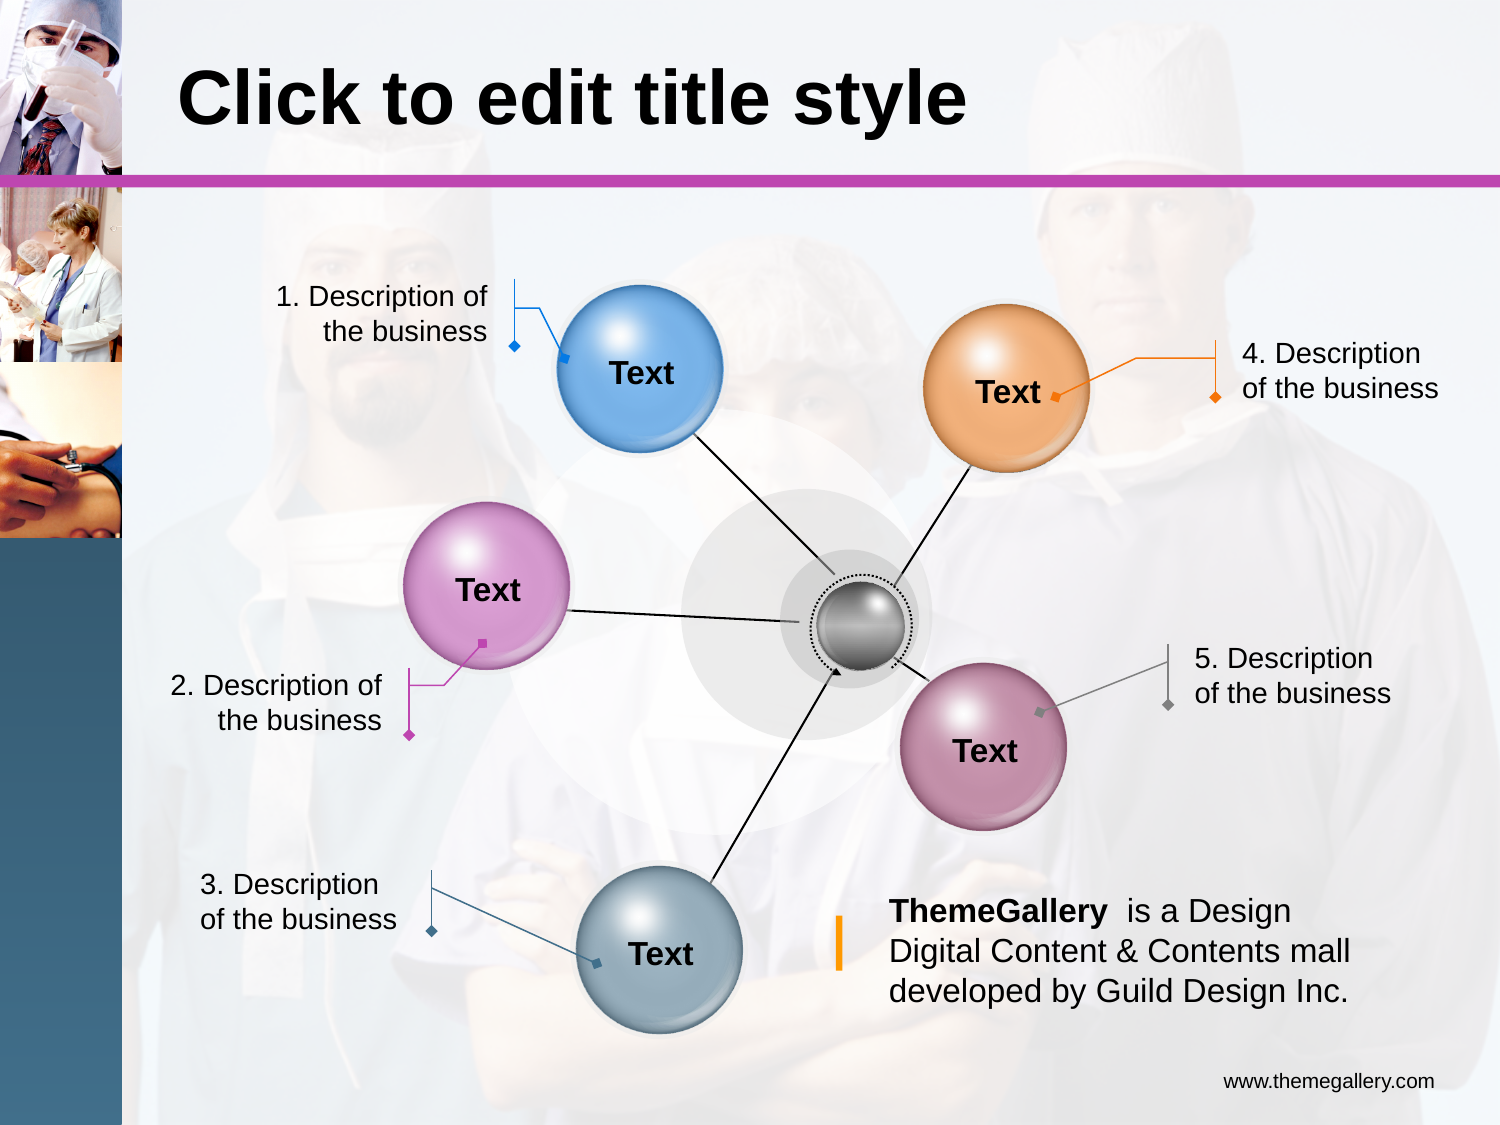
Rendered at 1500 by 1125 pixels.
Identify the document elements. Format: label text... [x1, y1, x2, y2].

picture [0, 188, 1500, 1125]
picture [0, 0, 1500, 174]
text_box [149, 278, 1462, 1076]
title Click to edit title style [162, 24, 1450, 163]
footer www.themegallery.com [975, 1084, 1450, 1113]
